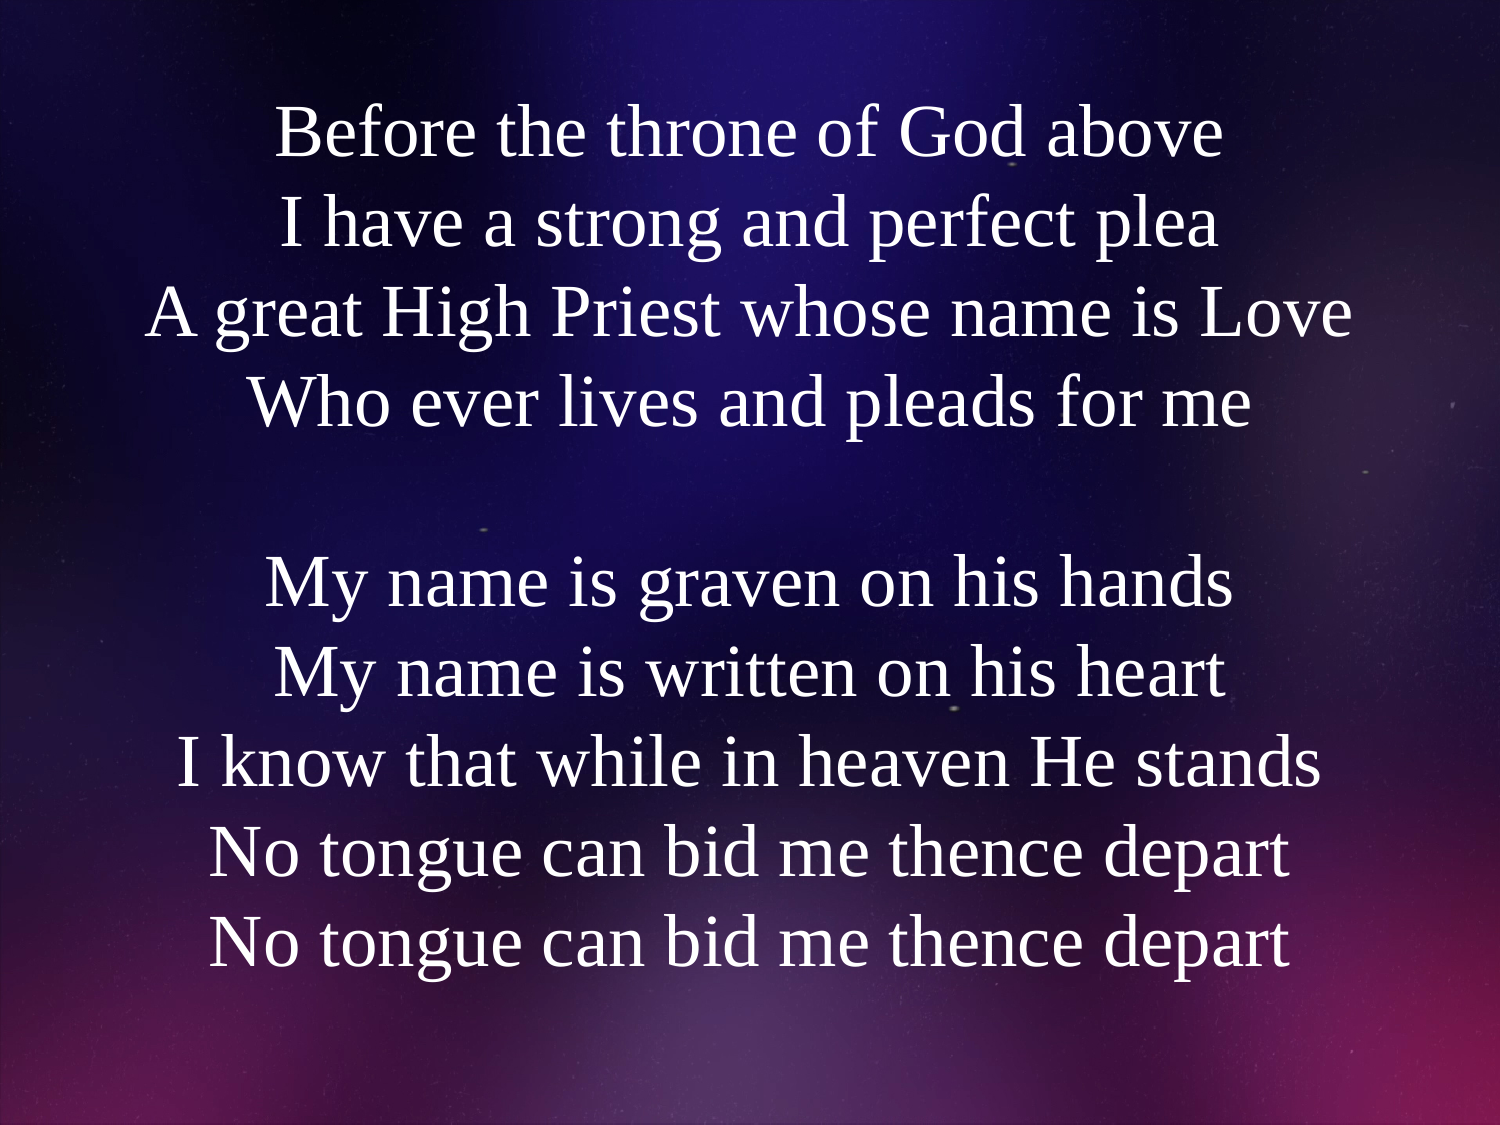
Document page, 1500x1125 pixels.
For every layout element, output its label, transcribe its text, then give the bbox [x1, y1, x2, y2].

title Before the throne of God above I have a strong and perfect plea A great High Priest whose name is Love Who ever lives and pleads for me My name is graven on his hands My name is written on his heart I know that while in heaven He stands No tongue can bid me thence depart No tongue can bid me thence depart [112, 437, 1388, 625]
picture [0, 0, 1500, 1125]
